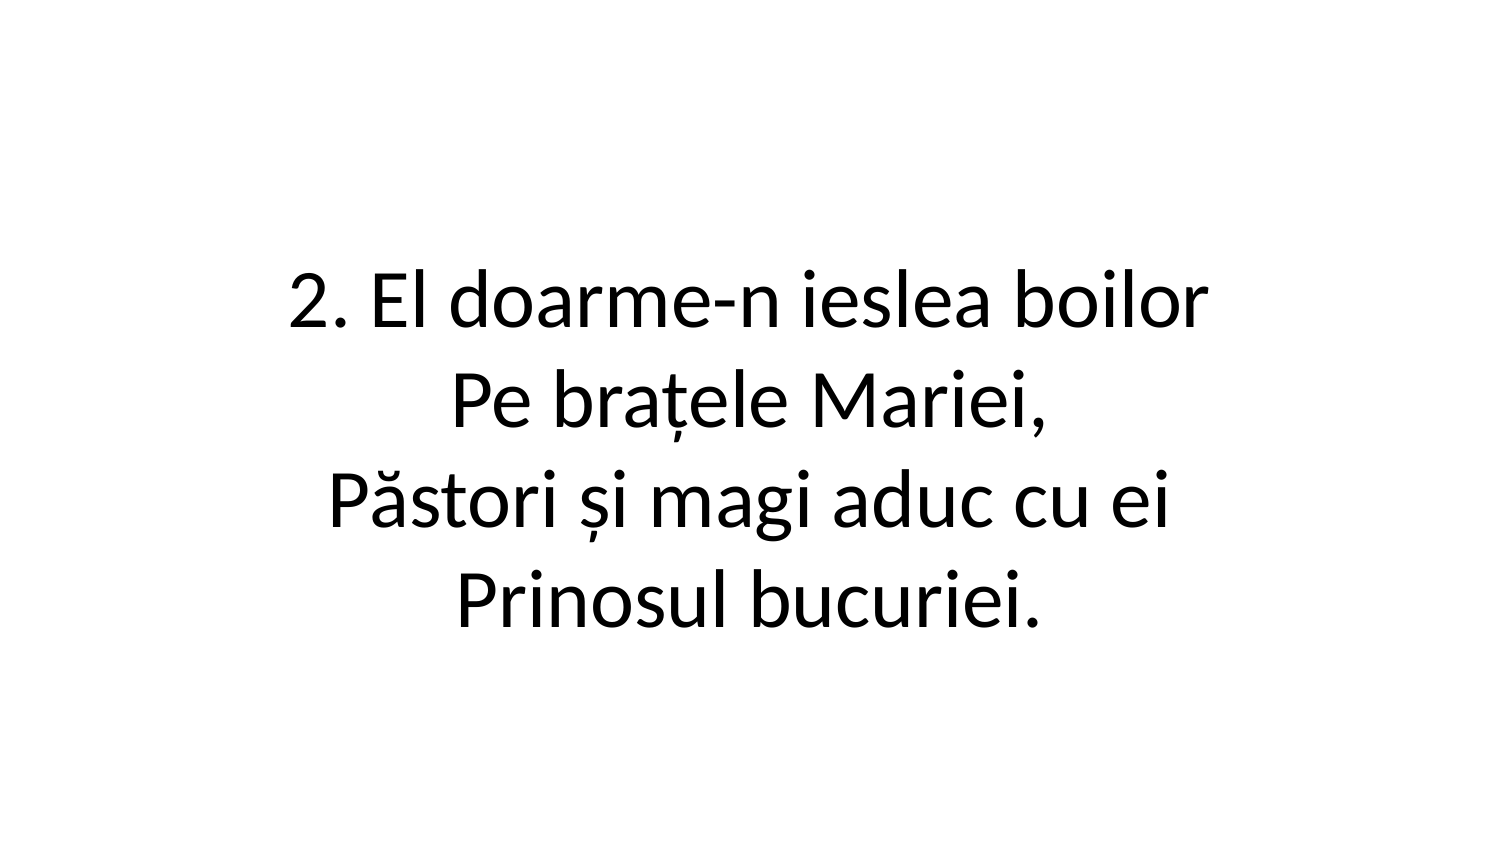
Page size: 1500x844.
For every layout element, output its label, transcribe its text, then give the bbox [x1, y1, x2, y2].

text_box 2. El doarme-n ieslea boilor Pe brațele Mariei, Păstori și magi aduc cu ei Prinosul bucuriei. [272, 192, 1227, 652]
